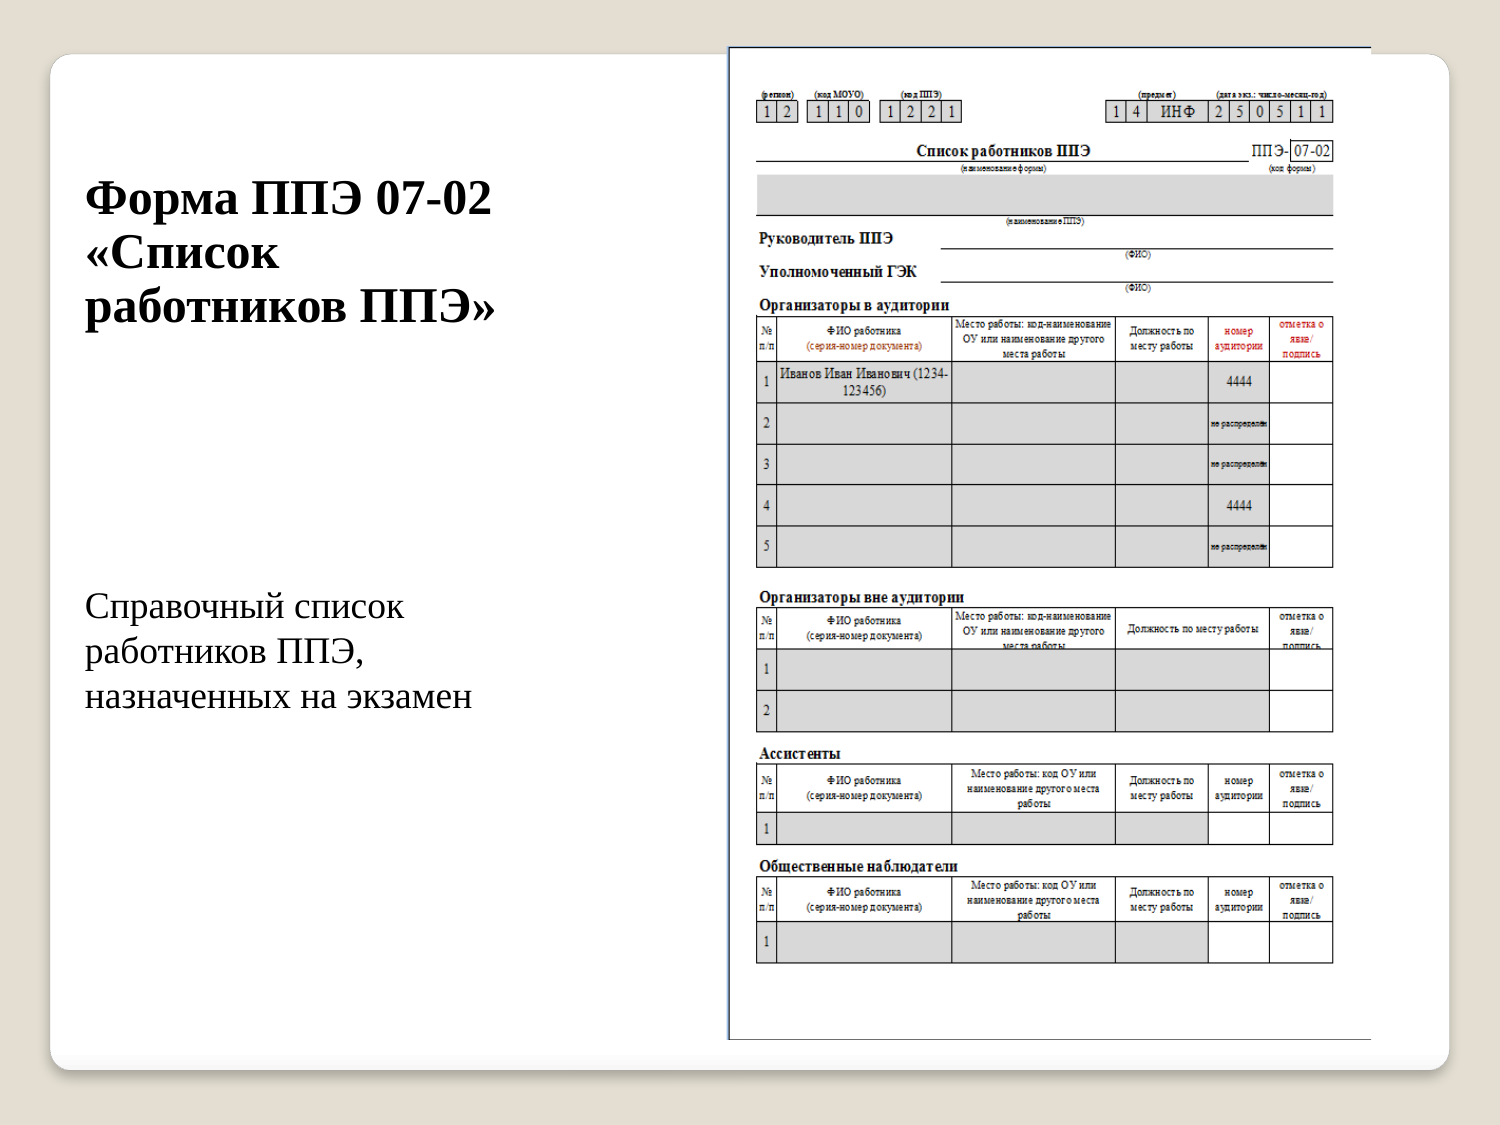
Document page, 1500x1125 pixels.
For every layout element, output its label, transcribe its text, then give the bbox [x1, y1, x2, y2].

text_box Справочный список работников ППЭ, назначенных на экзамен [70, 574, 516, 724]
text_box Форма ППЭ 07-02 «Список работников ППЭ» [70, 163, 528, 395]
picture [726, 46, 1372, 1040]
